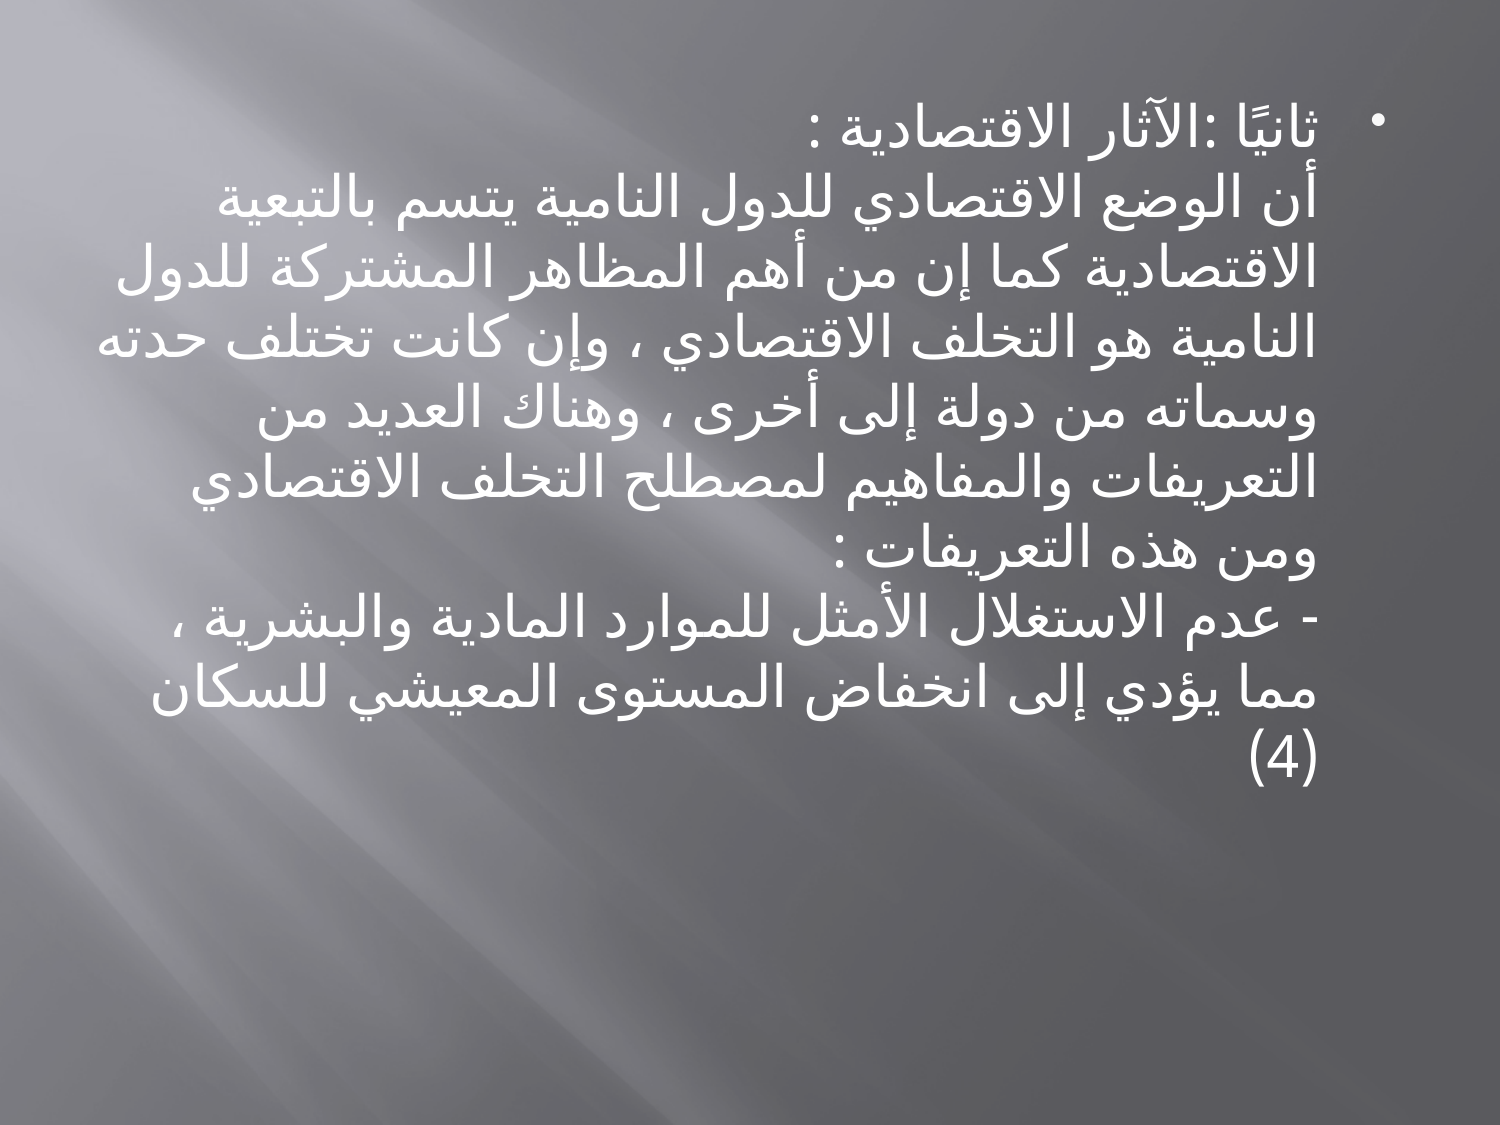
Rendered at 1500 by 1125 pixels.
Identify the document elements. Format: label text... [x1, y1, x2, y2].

list ثانيًا :الآثار الاقتصادية : أن الوضع الاقتصادي للدول النامية يتسم بالتبعية الاقتصادية كما إن من أهم المظاهر المشتركة للدول النامية هو التخلف الاقتصادي ، وإن كانت تختلف حدته وسماته من دولة إلى أخرى ، وهناك العديد من التعريفات والمفاهيم لمصطلح التخلف الاقتصادي ومن هذه التعريفات : - عدم الاستغلال الأمثل للموارد المادية والبشرية ، مما يؤدي إلى انخفاض المستوى المعيشي للسكان (4) [75, 82, 1425, 1035]
